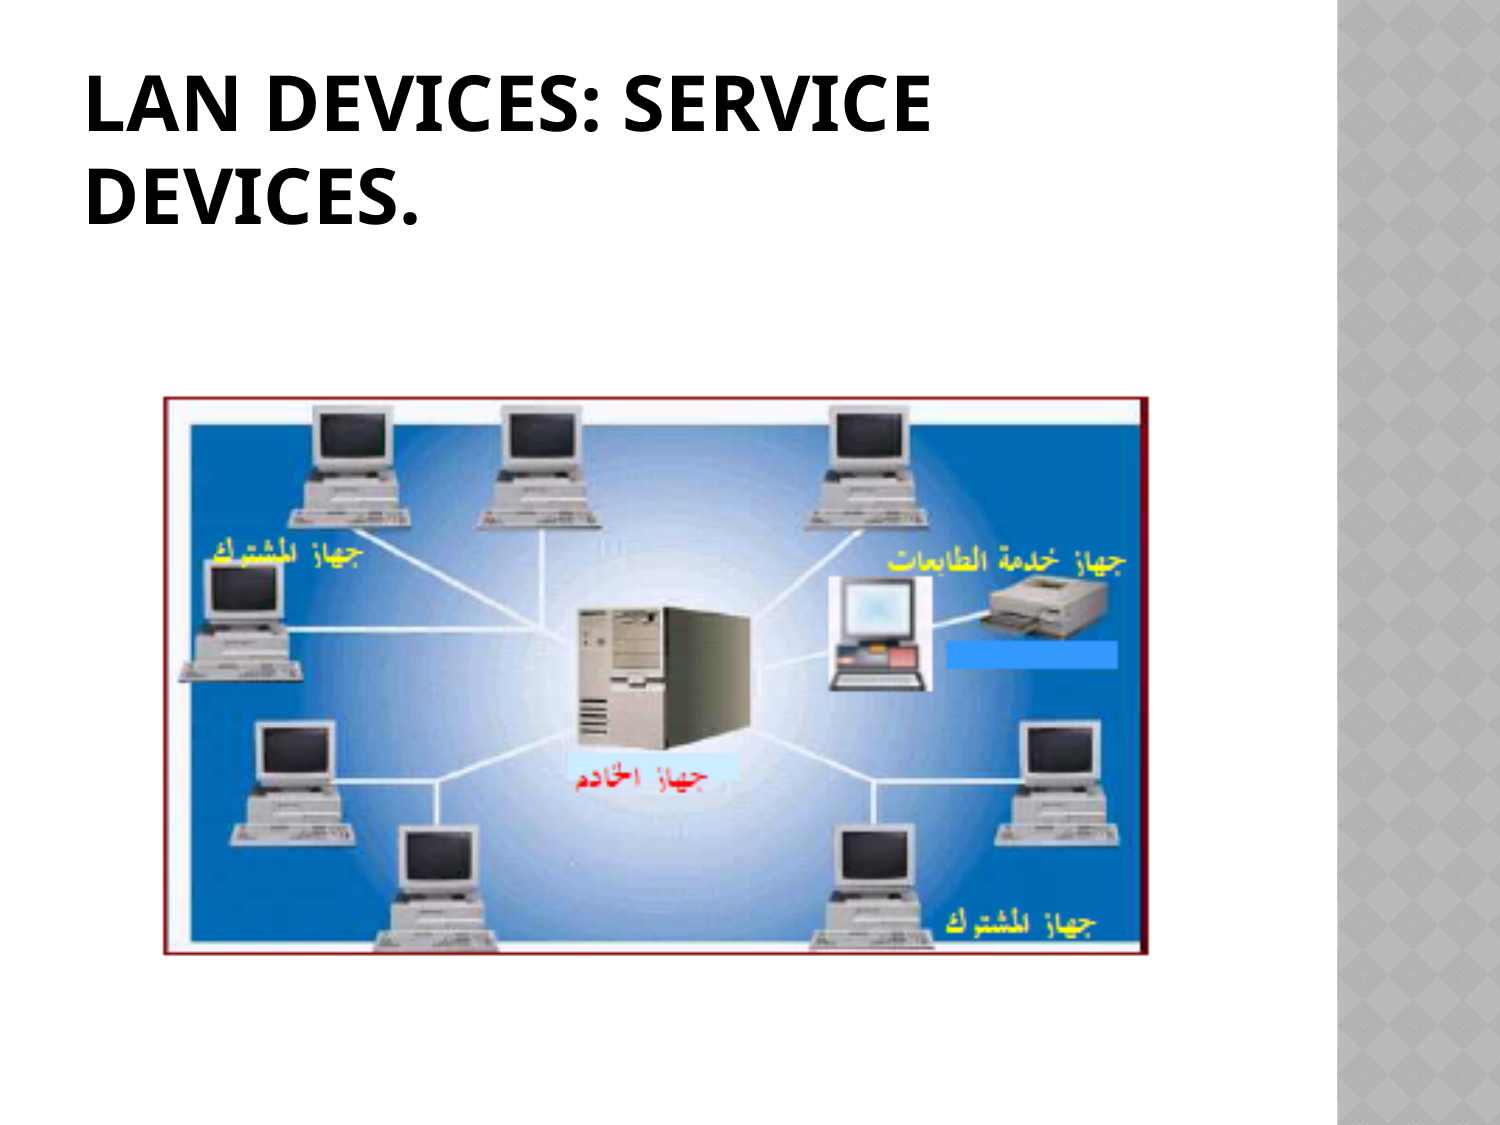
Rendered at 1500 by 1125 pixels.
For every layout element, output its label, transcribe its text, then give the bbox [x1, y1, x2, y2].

picture [112, 374, 1213, 1004]
title LAN devices: Service devices. [75, 52, 1263, 240]
